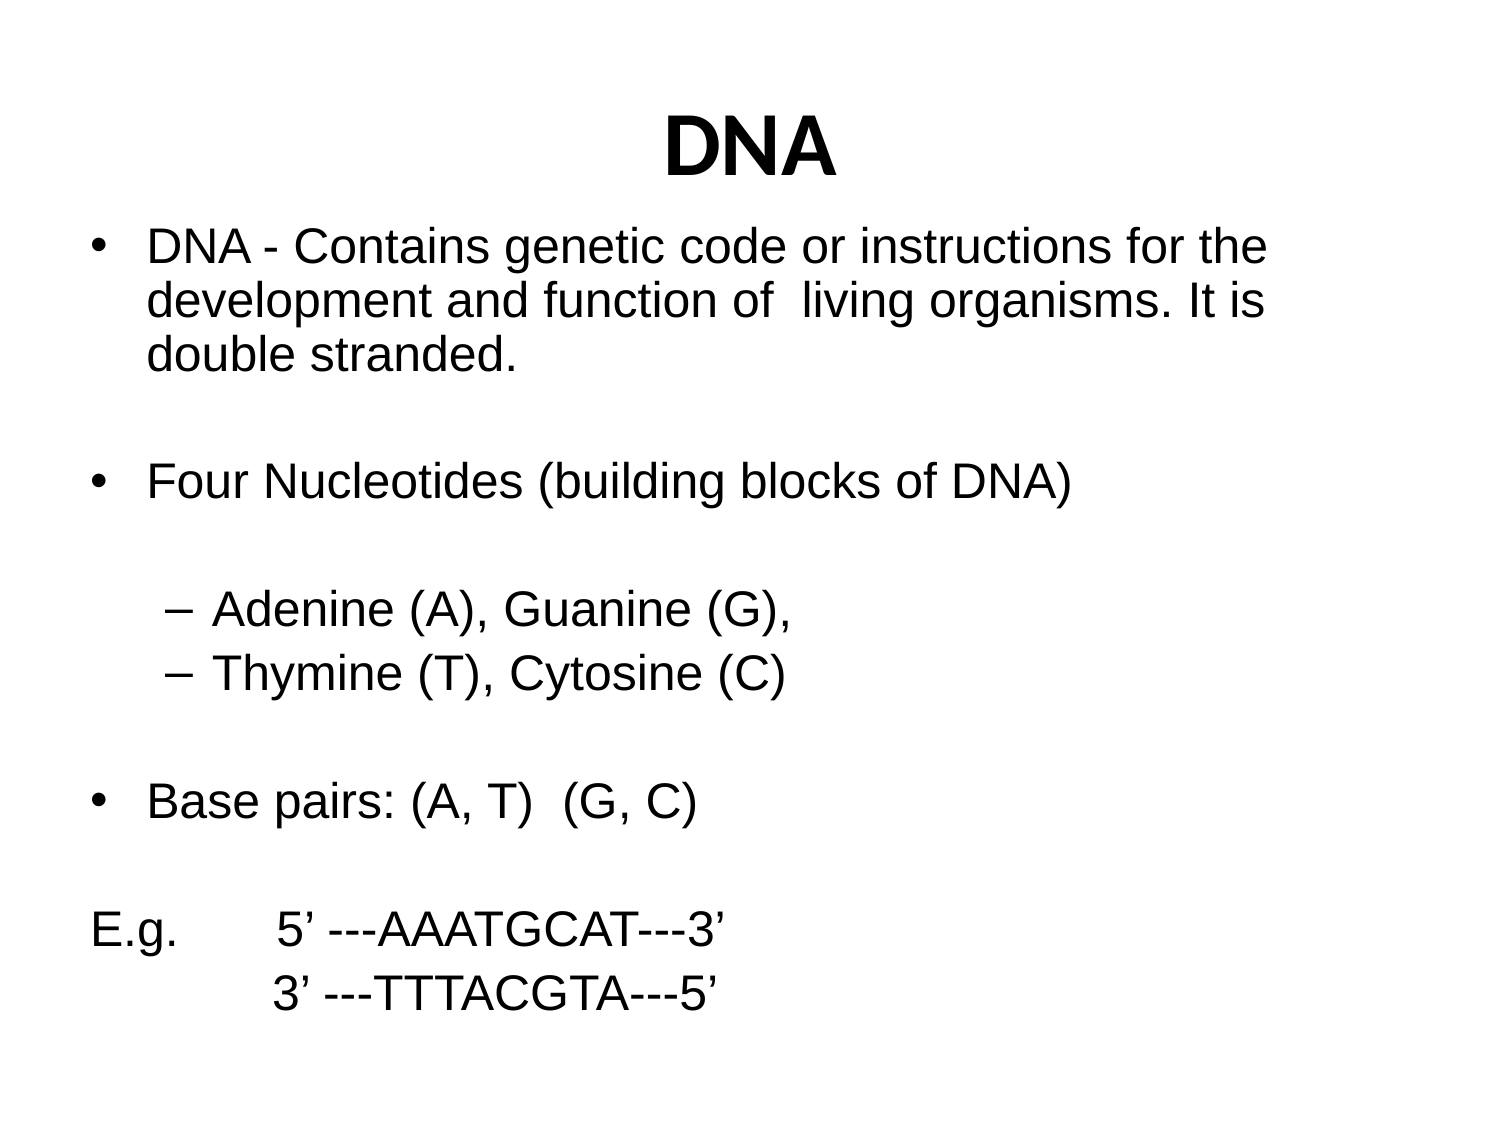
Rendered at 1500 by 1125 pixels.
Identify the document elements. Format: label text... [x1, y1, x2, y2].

title DNA [75, 45, 1425, 212]
list DNA - Contains genetic code or instructions for the development and function of living organisms. It is double stranded. Four Nucleotides (building blocks of DNA) Adenine (A), Guanine (G), Thymine (T), Cytosine (C) Base pairs: (A, T) (G, C) E.g. 5’ ---AAATGCAT---3’ 3’ ---TTTACGTA---5’ [75, 212, 1425, 955]
